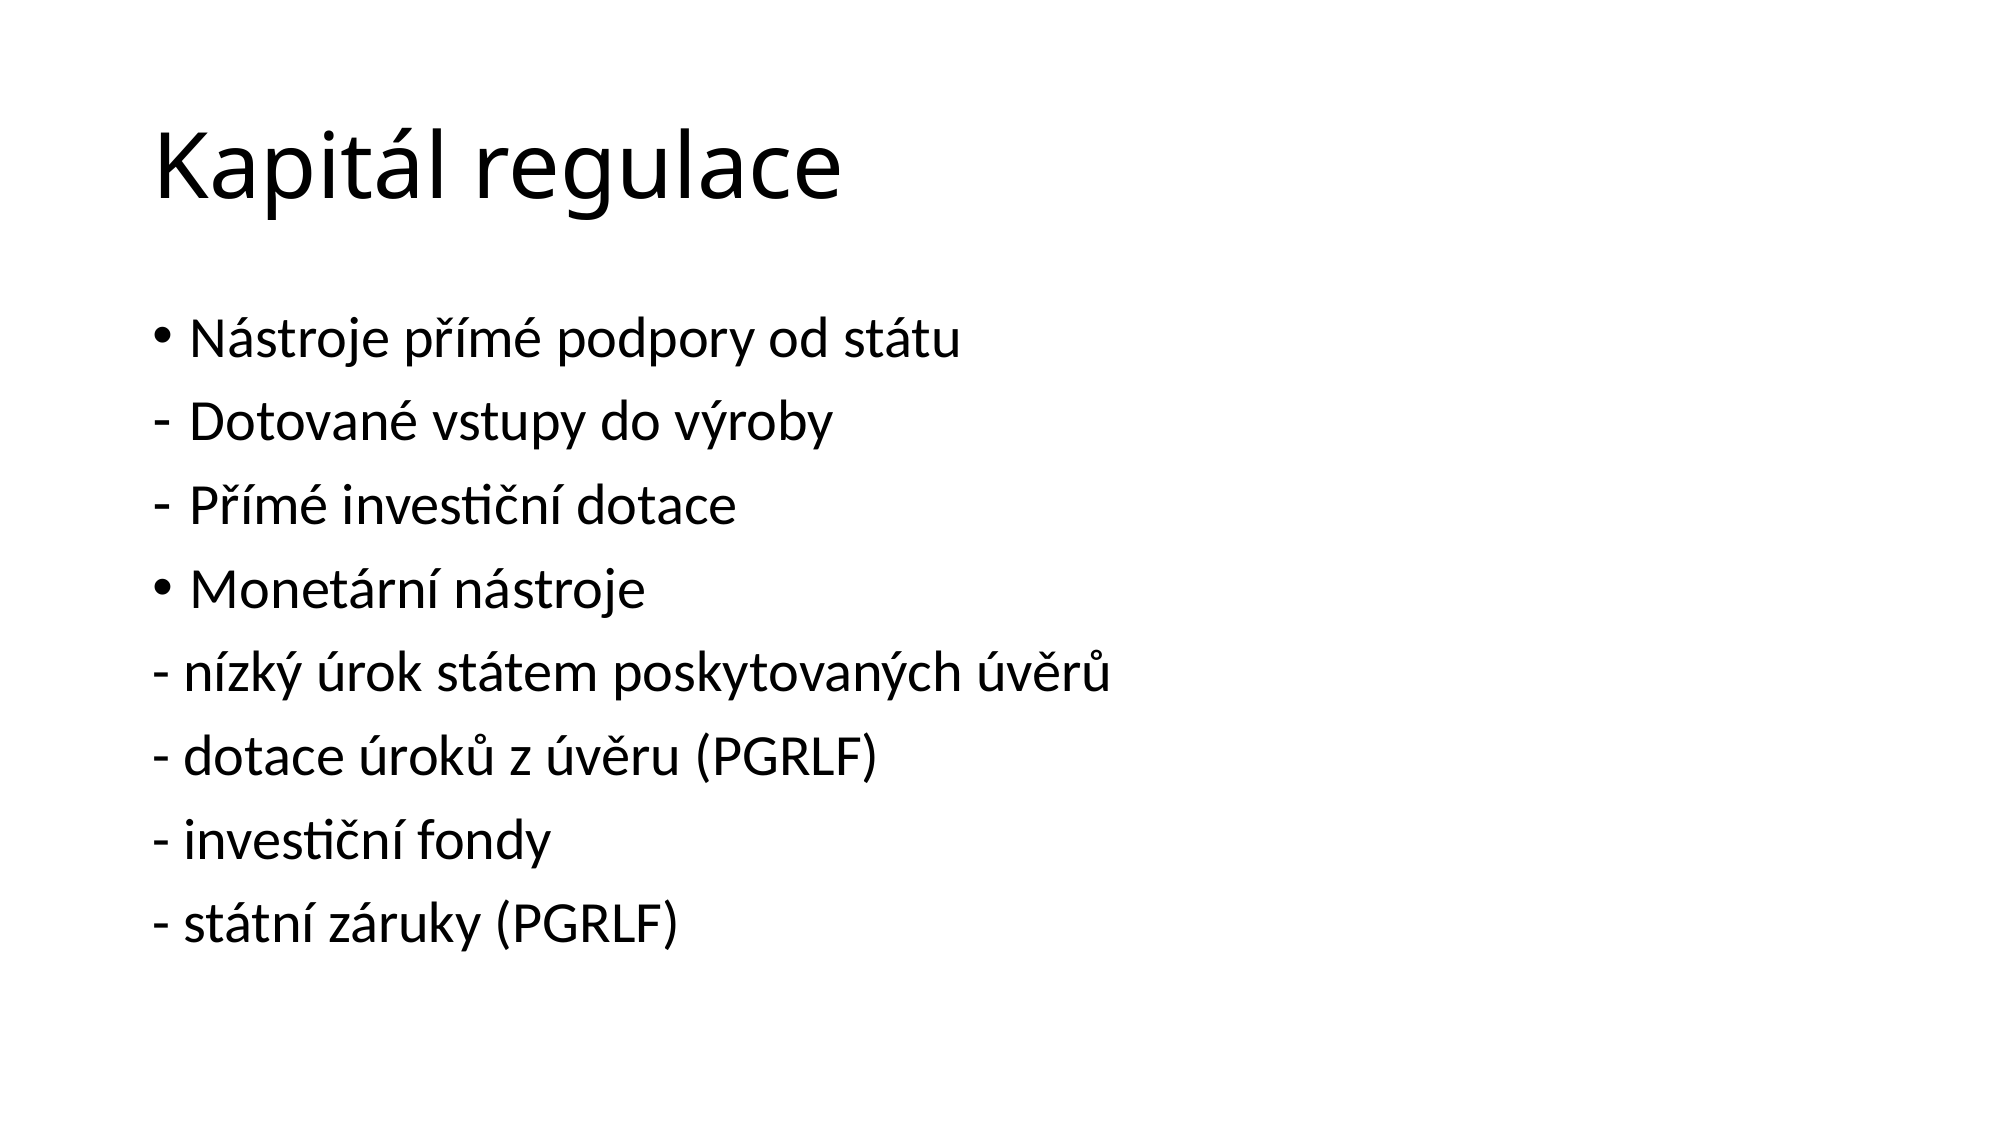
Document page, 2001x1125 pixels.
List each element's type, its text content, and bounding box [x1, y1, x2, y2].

title Kapitál regulace [137, 59, 1863, 278]
list Nástroje přímé podpory od státu Dotované vstupy do výroby Přímé investiční dotace Monetární nástroje - nízký úrok státem poskytovaných úvěrů - dotace úroků z úvěru (PGRLF) - investiční fondy - státní záruky (PGRLF) [137, 299, 1863, 1014]
